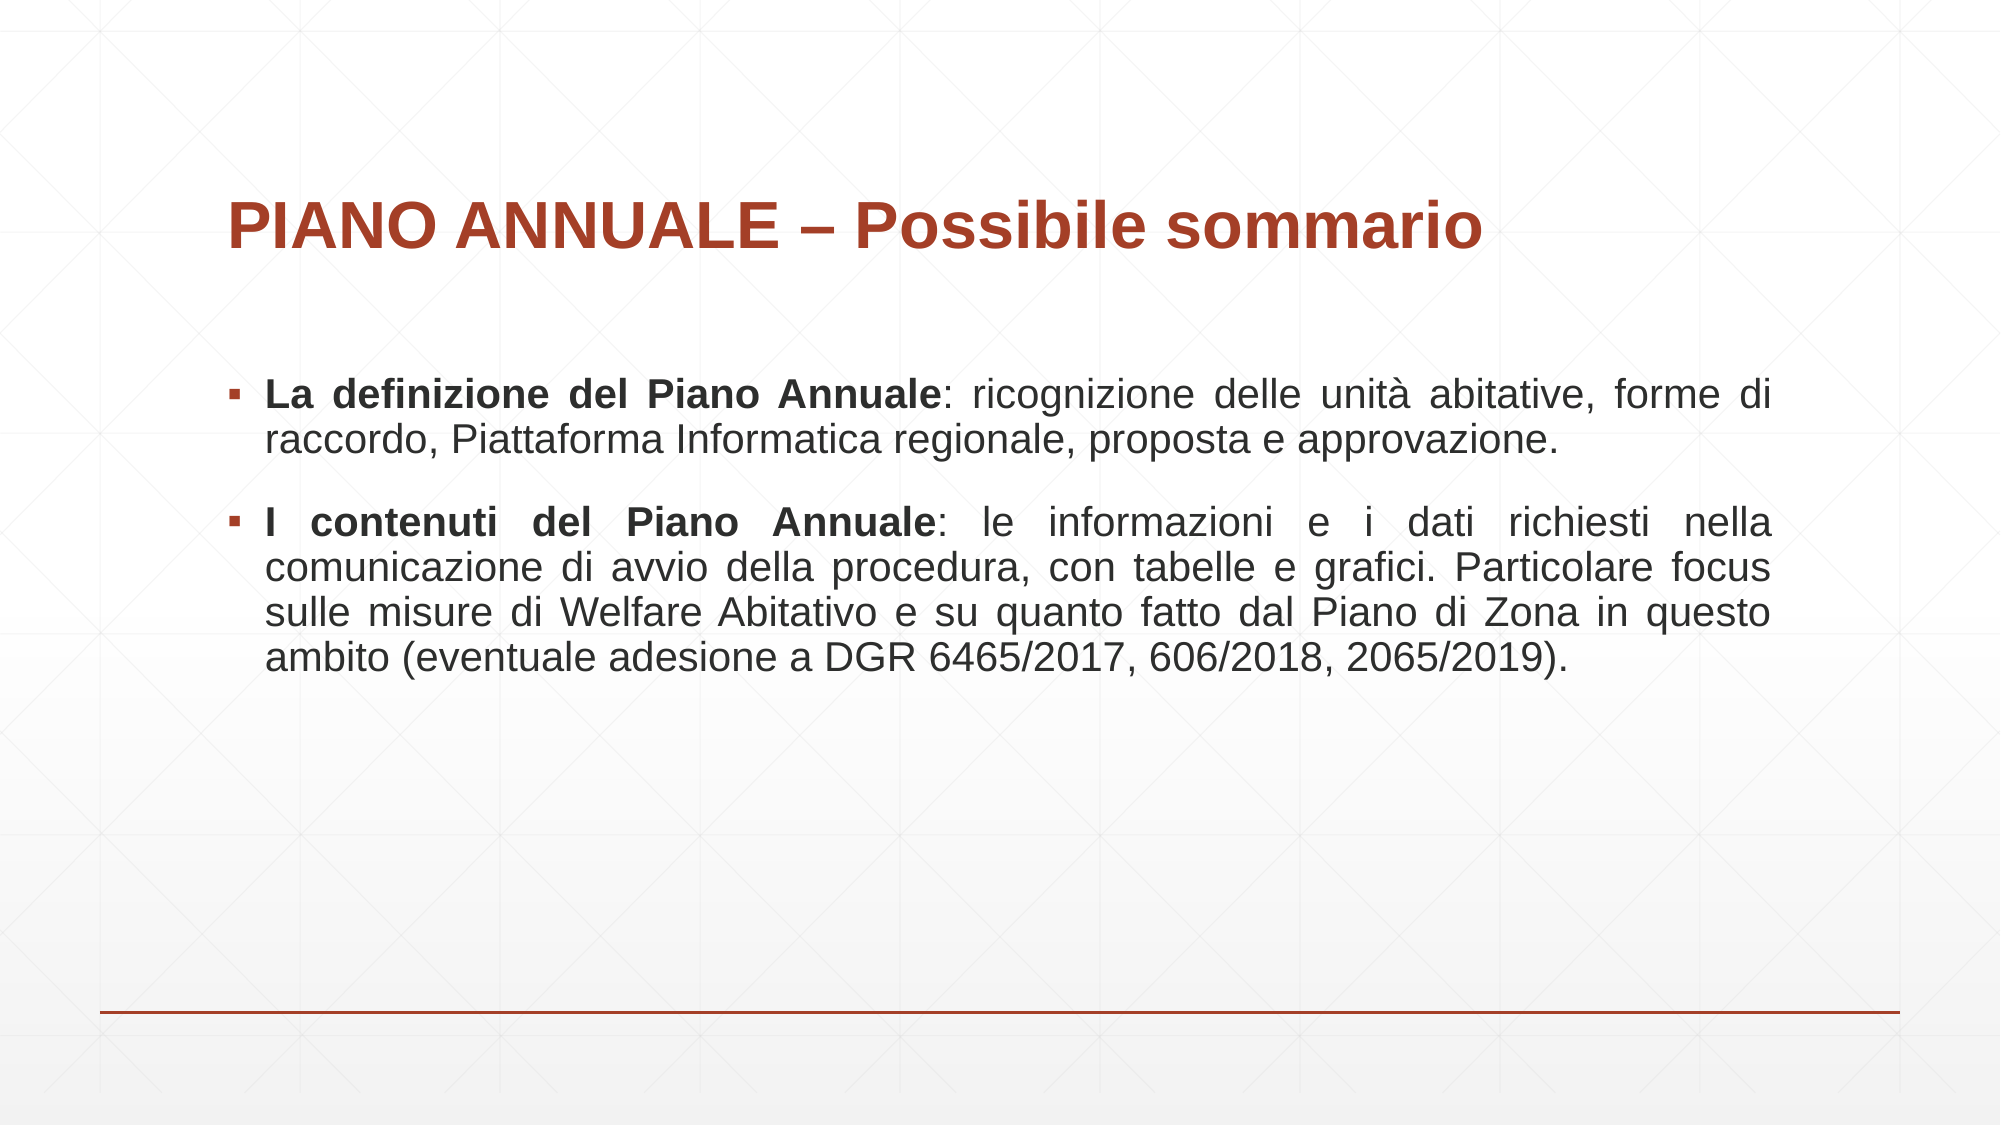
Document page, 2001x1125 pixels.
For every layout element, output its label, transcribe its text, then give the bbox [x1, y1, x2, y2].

title PIANO ANNUALE – Possibile sommario [212, 82, 1788, 270]
list La definizione del Piano Annuale: ricognizione delle unità abitative, forme di raccordo, Piattaforma Informatica regionale, proposta e approvazione. I contenuti del Piano Annuale: le informazioni e i dati richiesti nella comunicazione di avvio della procedura, con tabelle e grafici. Particolare focus sulle misure di Welfare Abitativo e su quanto fatto dal Piano di Zona in questo ambito (eventuale adesione a DGR 6465/2017, 606/2018, 2065/2019). [212, 270, 1788, 991]
